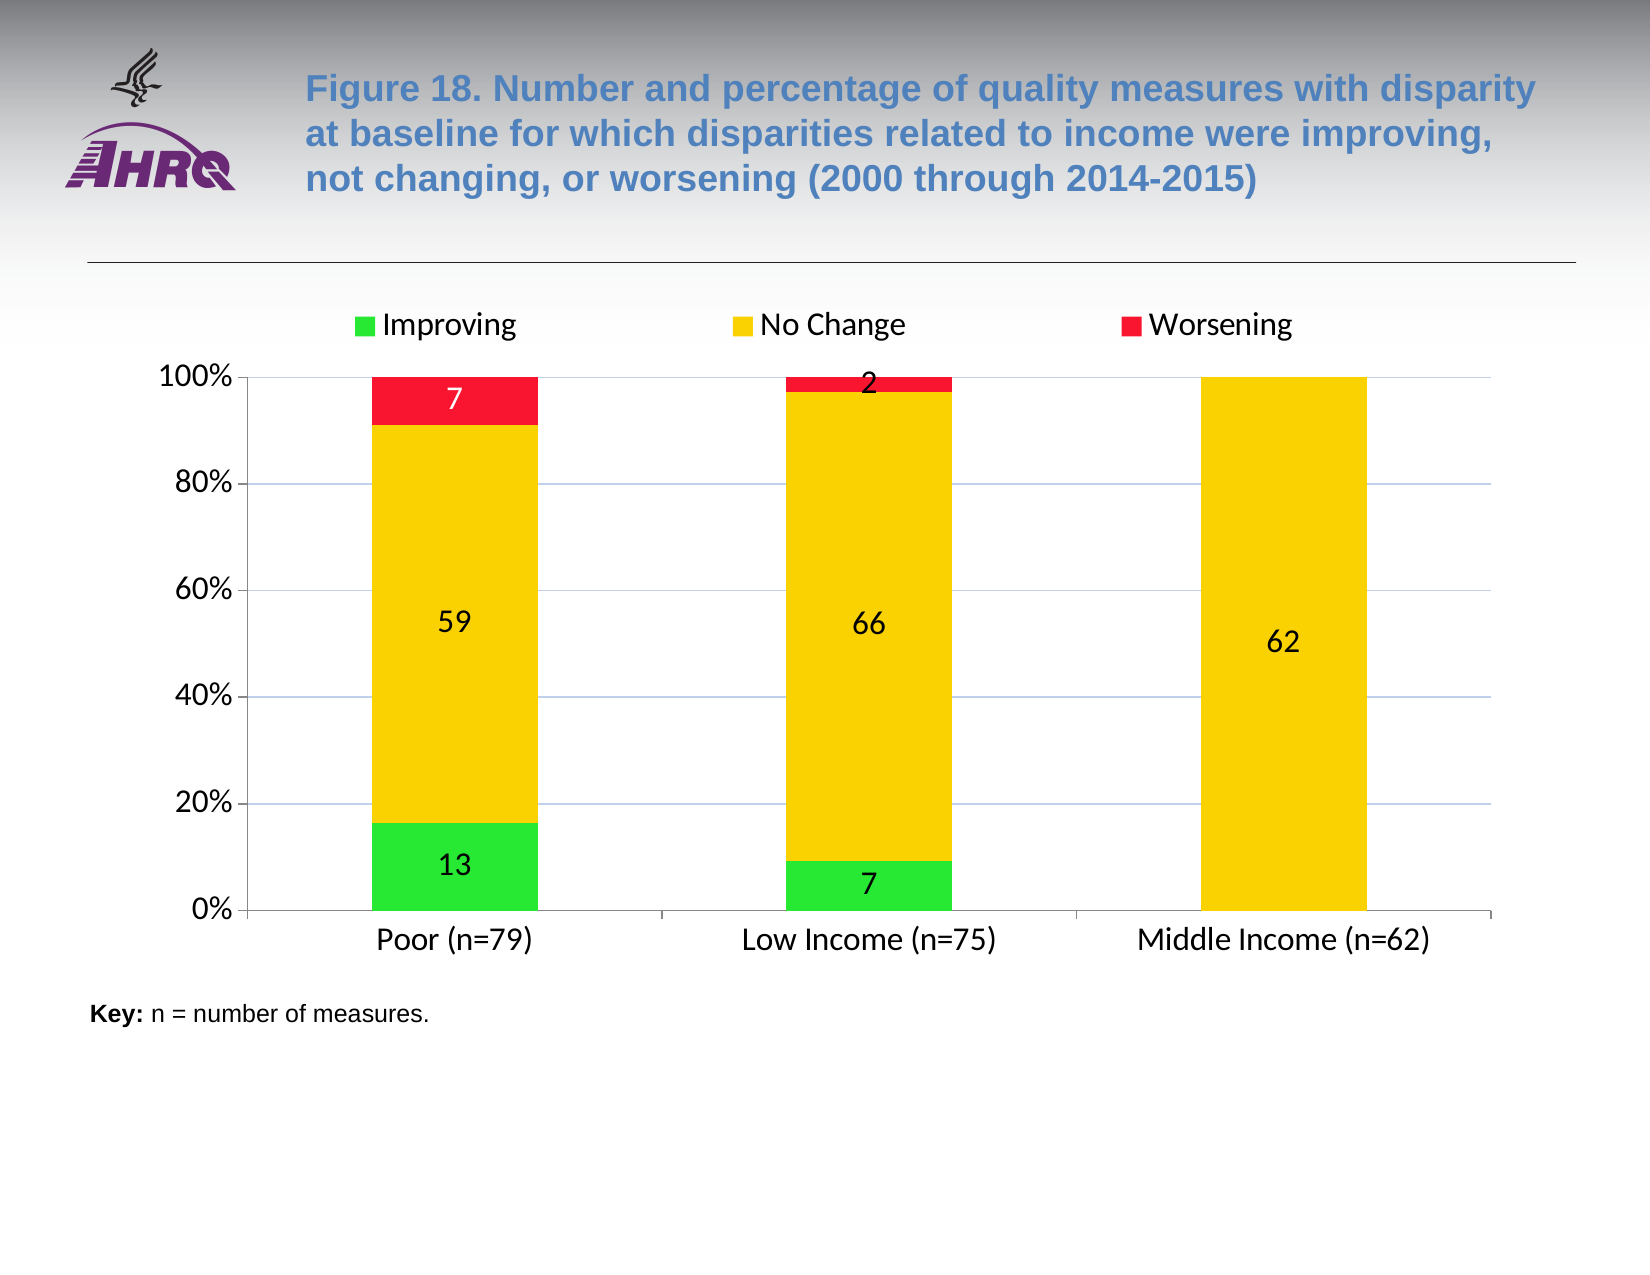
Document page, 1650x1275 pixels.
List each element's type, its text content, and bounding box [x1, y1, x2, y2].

title Figure 18. Number and percentage of quality measures with disparity at baseline for which disparities related to income were improving, not changing, or worsening (2000 through 2014-2015) [288, 51, 1568, 213]
picture [0, 0, 1650, 1275]
text_box Key: n = number of measures. [74, 990, 1500, 1035]
chart [149, 299, 1501, 976]
